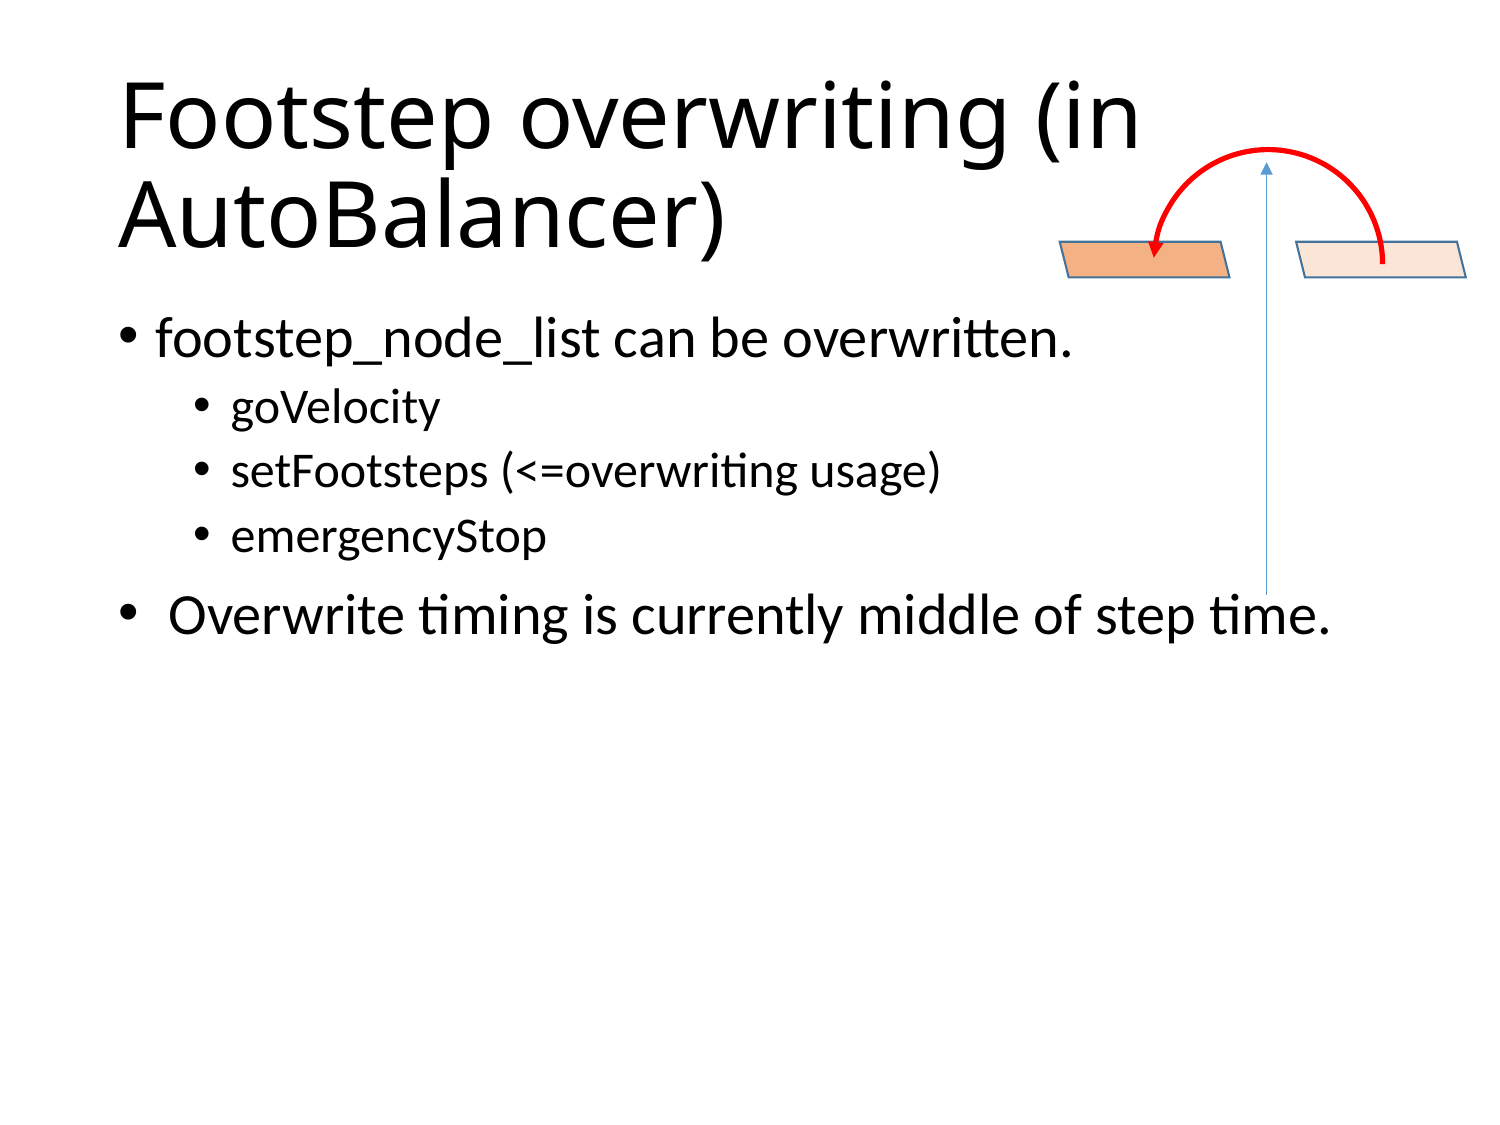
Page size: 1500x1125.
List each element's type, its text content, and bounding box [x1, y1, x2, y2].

list footstep_node_list can be overwritten. goVelocity setFootsteps (<=overwriting usage) emergencyStop Overwrite timing is currently middle of step time. [103, 299, 1397, 1014]
title Footstep overwriting (in AutoBalancer) [103, 59, 1397, 278]
text_box [1149, 149, 1384, 265]
text_box [1058, 240, 1231, 279]
text_box [1300, 240, 1468, 279]
